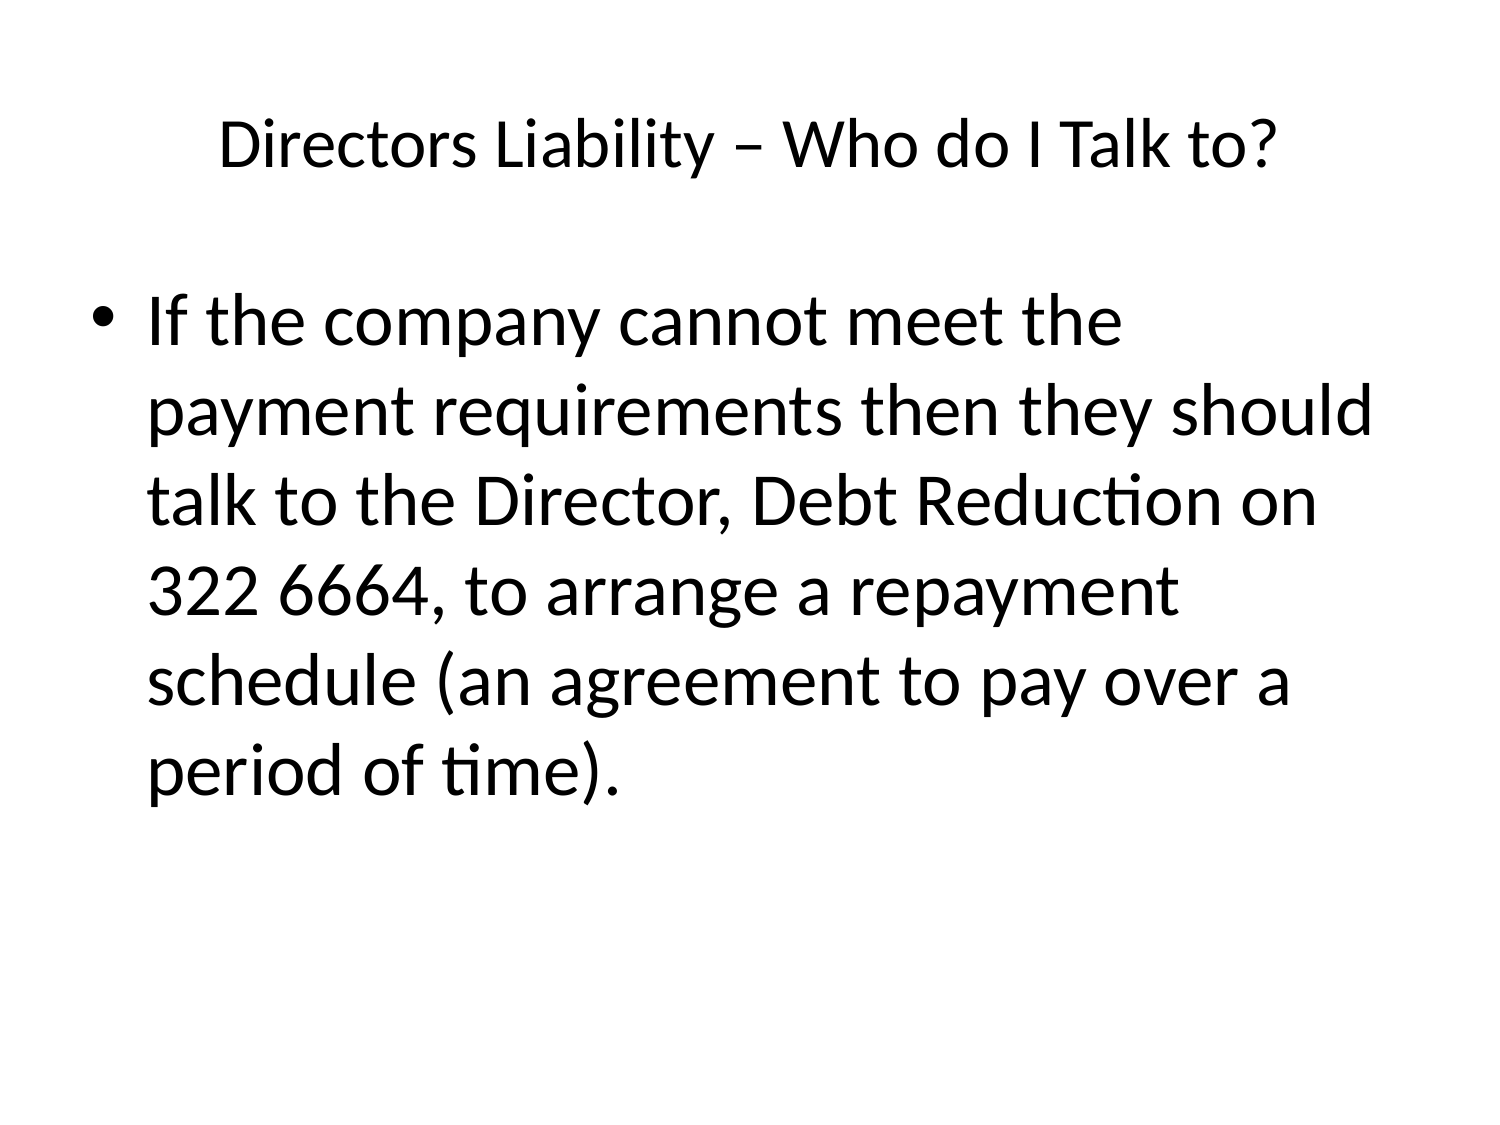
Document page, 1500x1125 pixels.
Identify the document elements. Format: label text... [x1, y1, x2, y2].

title Directors Liability – Who do I Talk to? [75, 45, 1425, 233]
list If the company cannot meet the payment requirements then they should talk to the Director, Debt Reduction on 322 6664, to arrange a repayment schedule (an agreement to pay over a period of time). [75, 262, 1425, 1005]
